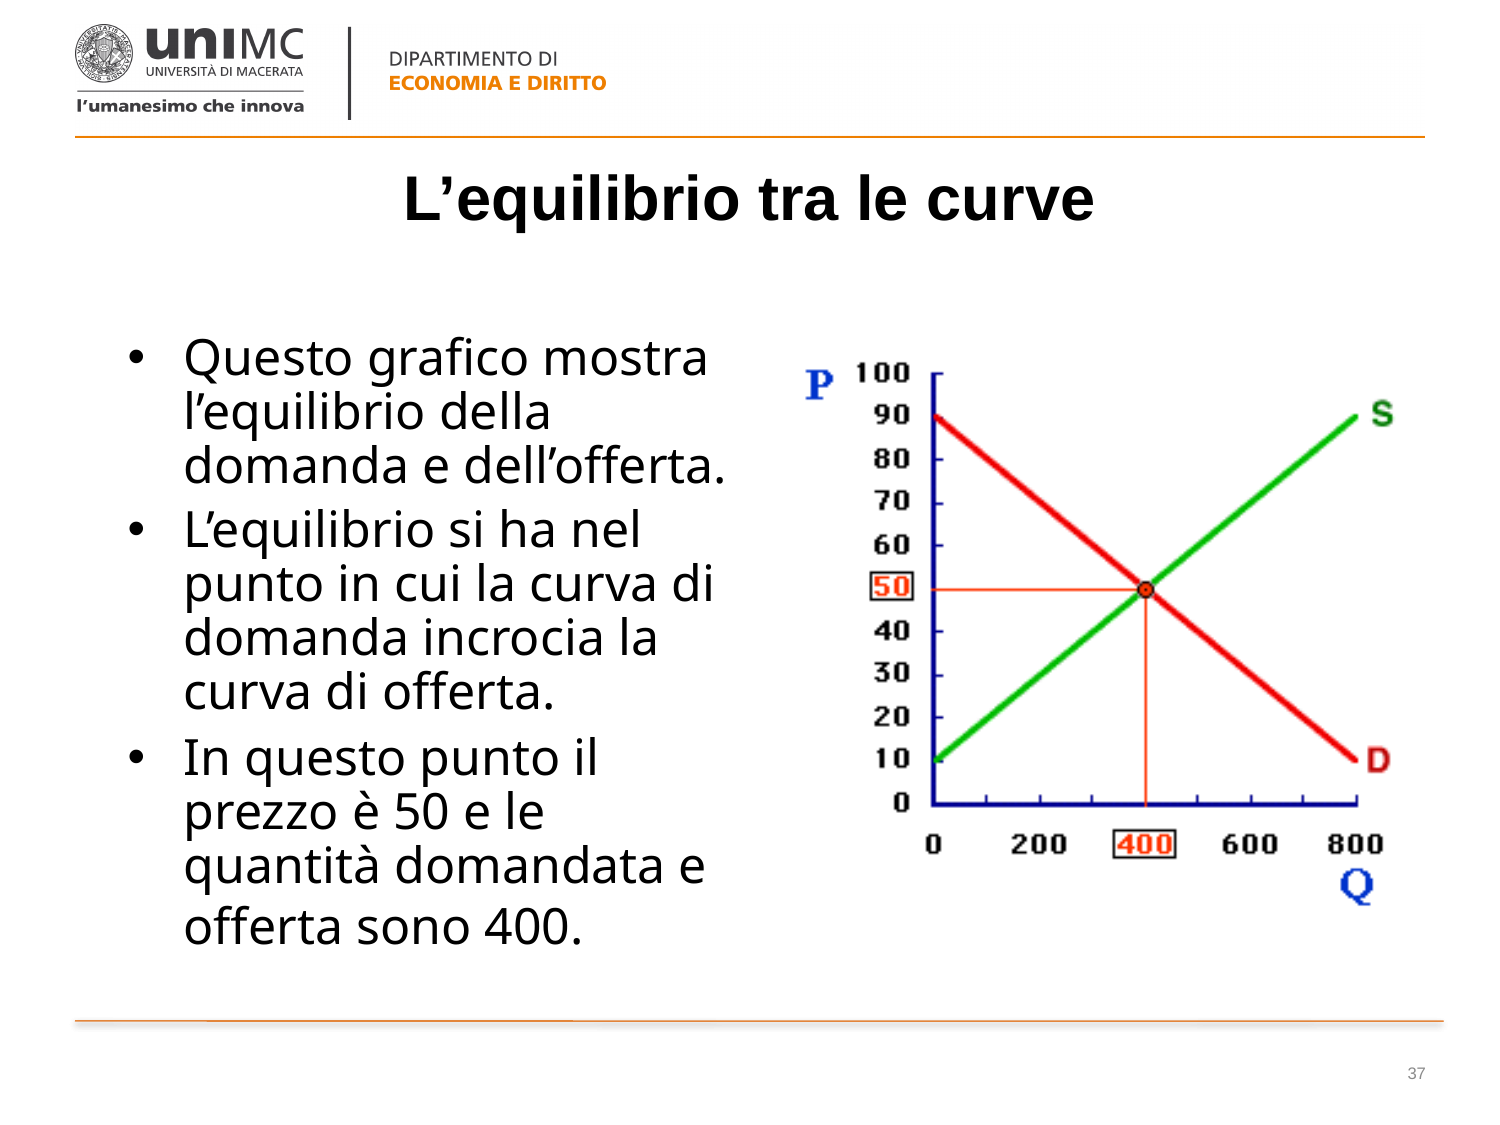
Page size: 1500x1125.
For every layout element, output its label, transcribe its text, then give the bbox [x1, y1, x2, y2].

title L’equilibrio tra le curve [75, 149, 1425, 241]
picture [75, 24, 1425, 138]
list Questo grafico mostra l’equilibrio della domanda e dell’offerta. L’equilibrio si ha nel punto in cui la curva di domanda incrocia la curva di offerta. In questo punto il prezzo è 50 e le quantità domandata e offerta sono 400. [112, 324, 763, 1000]
picture [787, 324, 1426, 939]
slide_number 37 [1091, 1042, 1442, 1103]
